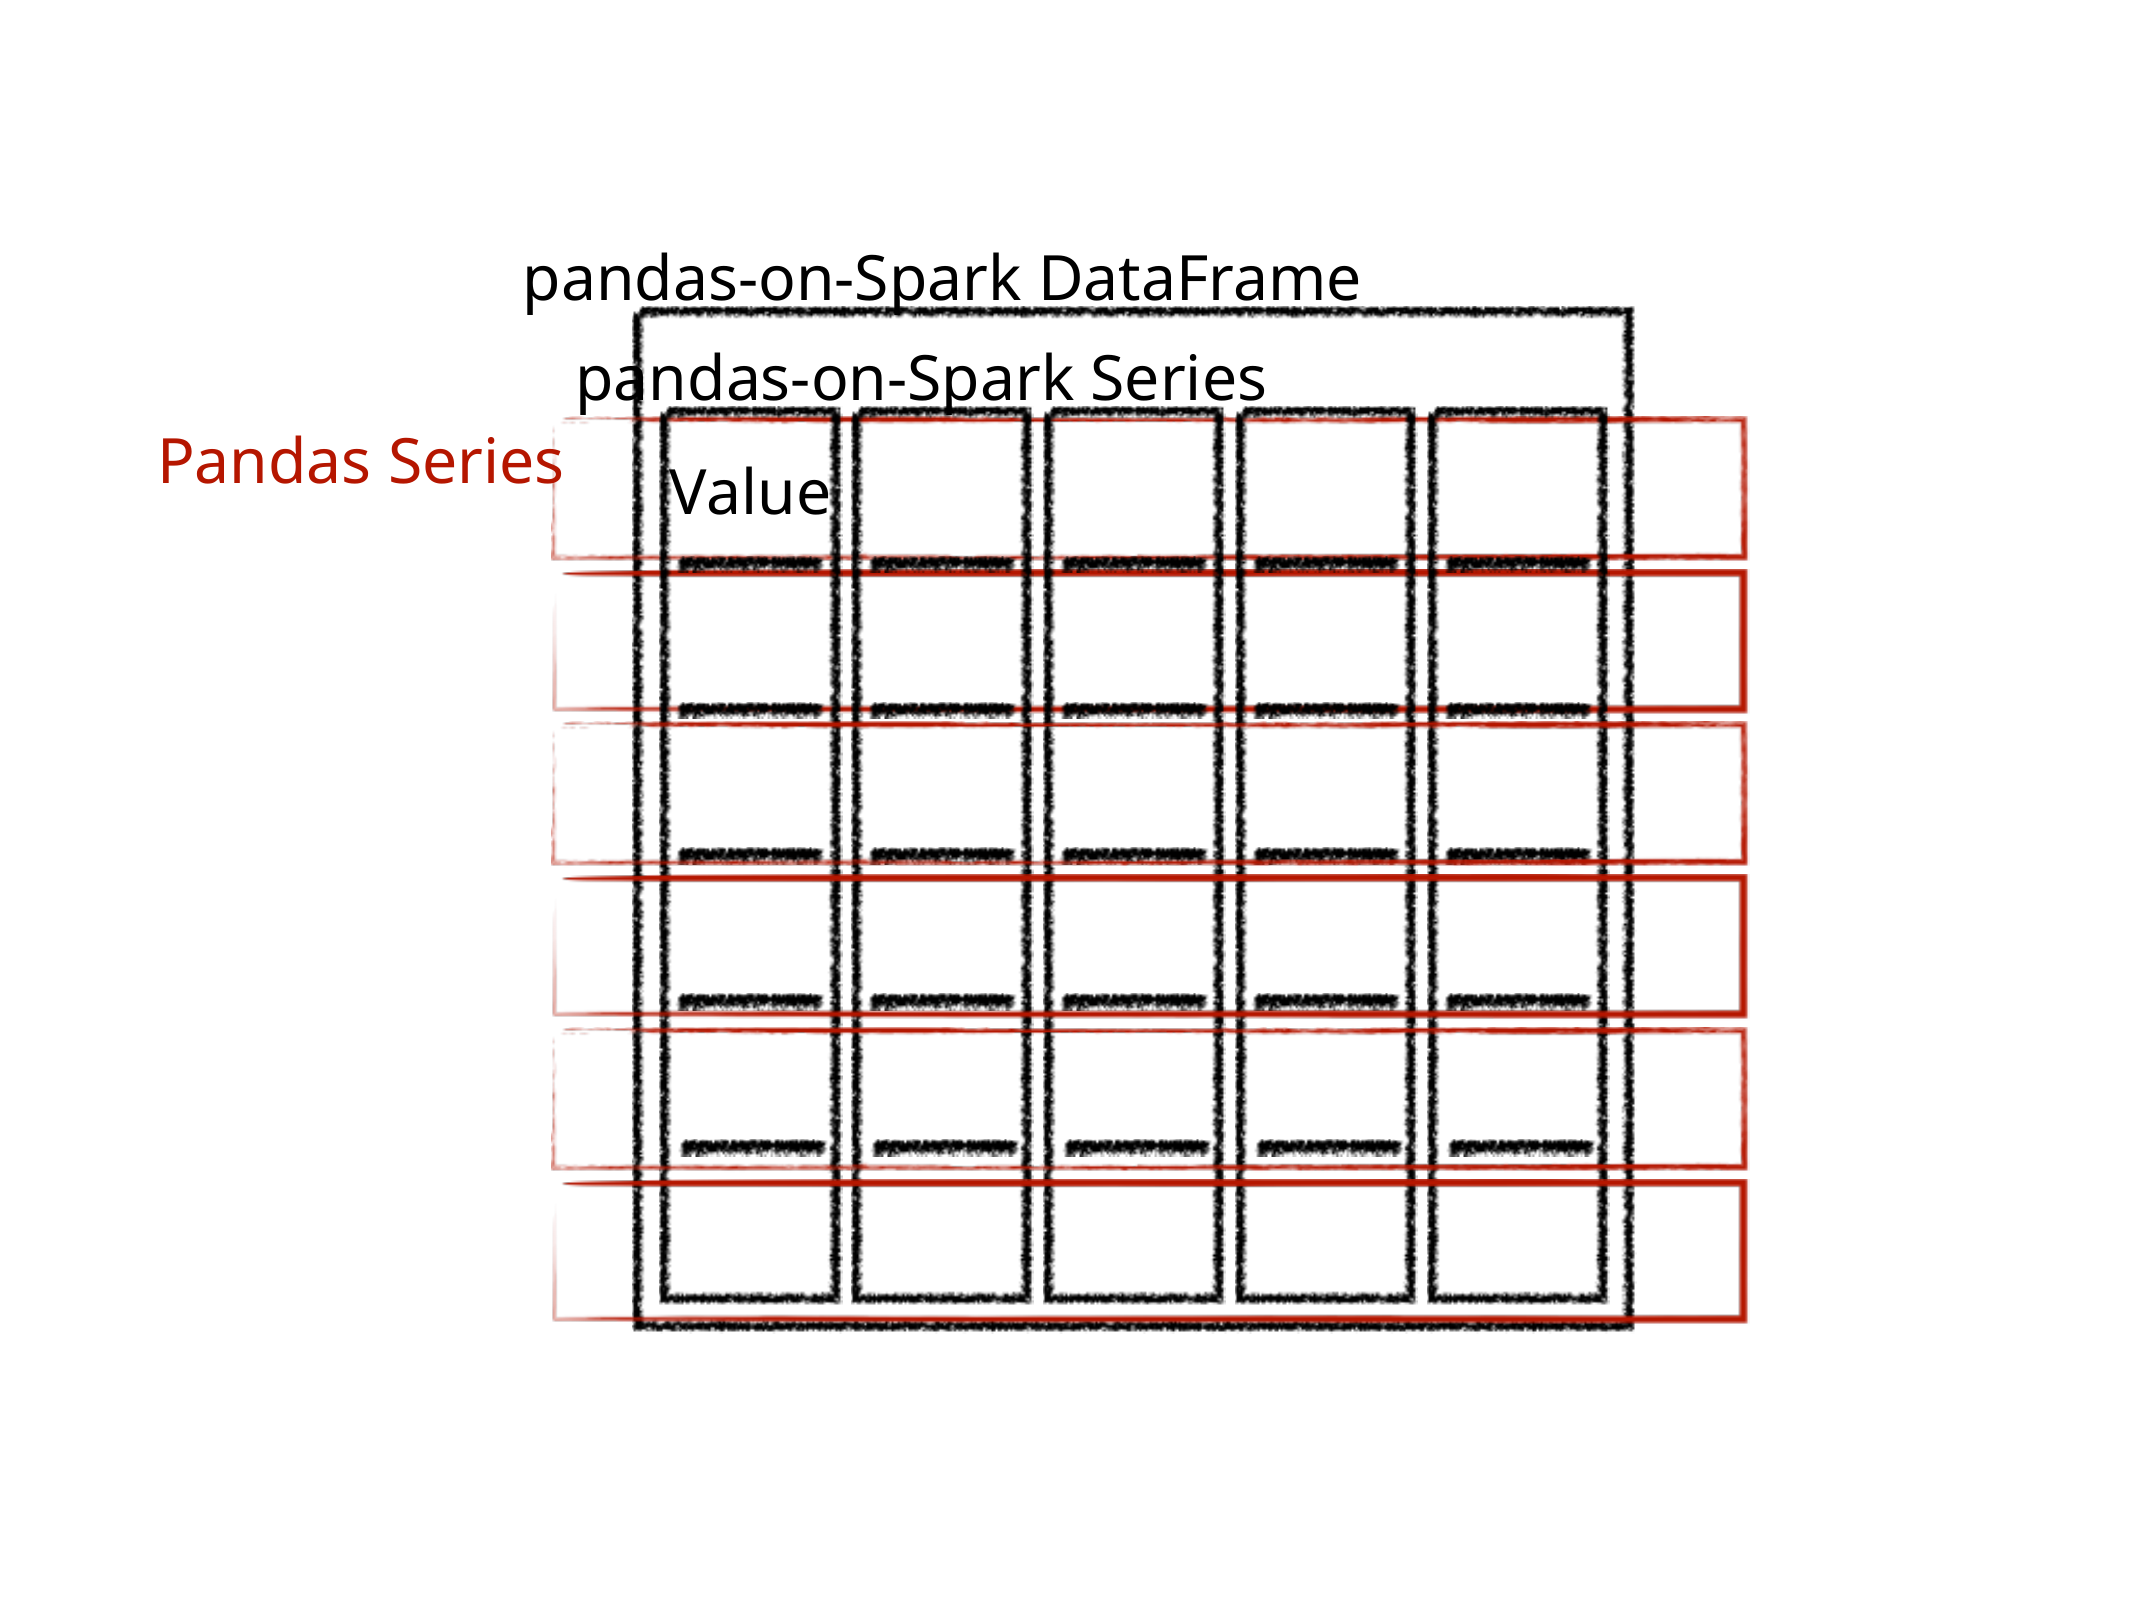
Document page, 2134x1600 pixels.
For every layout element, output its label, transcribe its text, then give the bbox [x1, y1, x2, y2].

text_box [1043, 405, 1227, 721]
picture [551, 305, 1751, 1335]
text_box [1043, 1021, 1227, 1026]
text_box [659, 868, 843, 874]
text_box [1427, 1174, 1611, 1179]
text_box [659, 1174, 843, 1179]
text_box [851, 868, 1035, 874]
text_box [851, 1174, 1035, 1179]
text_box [1043, 1174, 1227, 1179]
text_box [659, 1021, 843, 1026]
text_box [1235, 868, 1419, 874]
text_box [1235, 1174, 1419, 1179]
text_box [851, 1021, 1035, 1026]
text_box Pandas Series [148, 412, 574, 505]
text_box pandas-on-Spark Series [567, 329, 632, 416]
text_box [1235, 1021, 1419, 1026]
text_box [1427, 1021, 1611, 1026]
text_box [1235, 405, 1419, 721]
text_box pandas-on-Spark DataFrame [514, 229, 1371, 322]
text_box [659, 405, 843, 721]
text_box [1427, 405, 1611, 721]
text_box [1427, 868, 1611, 874]
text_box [1043, 868, 1227, 874]
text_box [851, 405, 1035, 721]
